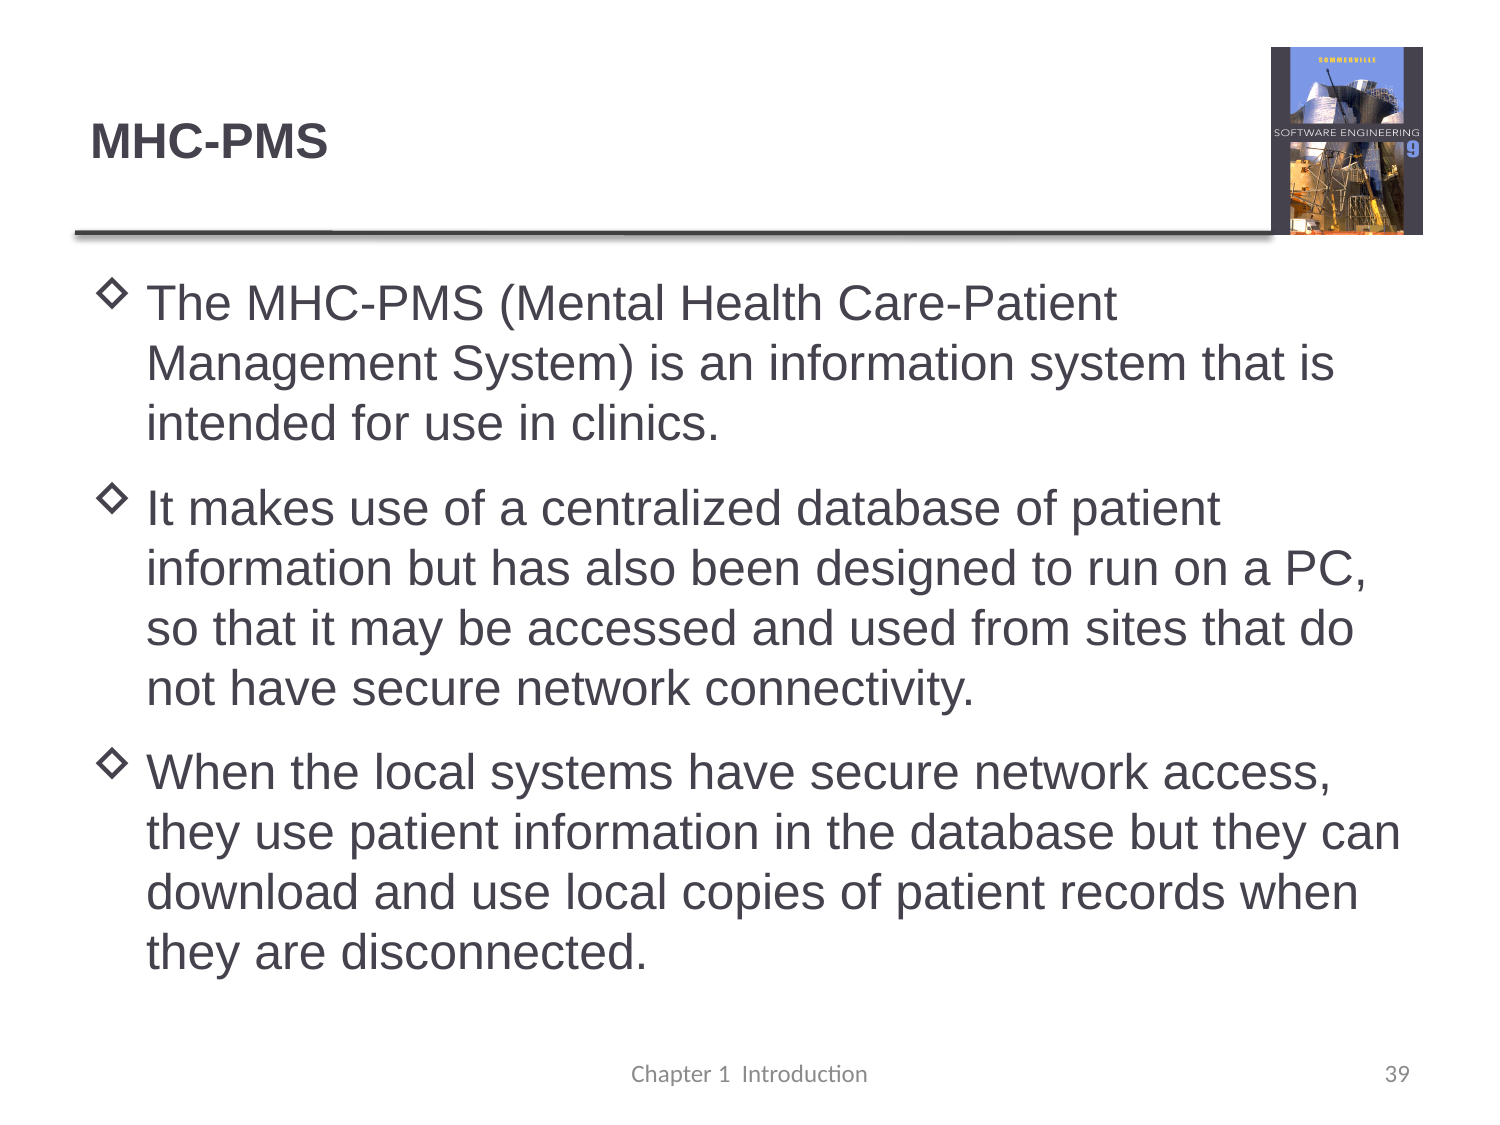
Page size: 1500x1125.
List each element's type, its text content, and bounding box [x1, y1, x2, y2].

footer Chapter 1 Introduction [512, 1042, 988, 1103]
picture [1272, 47, 1423, 235]
slide_number 39 [1074, 1042, 1425, 1103]
list The MHC-PMS (Mental Health Care-Patient Management System) is an information system that is intended for use in clinics. It makes use of a centralized database of patient information but has also been designed to run on a PC, so that it may be accessed and used from sites that do not have secure network connectivity. When the local systems have secure network access, they use patient information in the database but they can download and use local copies of patient records when they are disconnected. [75, 262, 1425, 1005]
title MHC-PMS [74, 44, 1272, 233]
